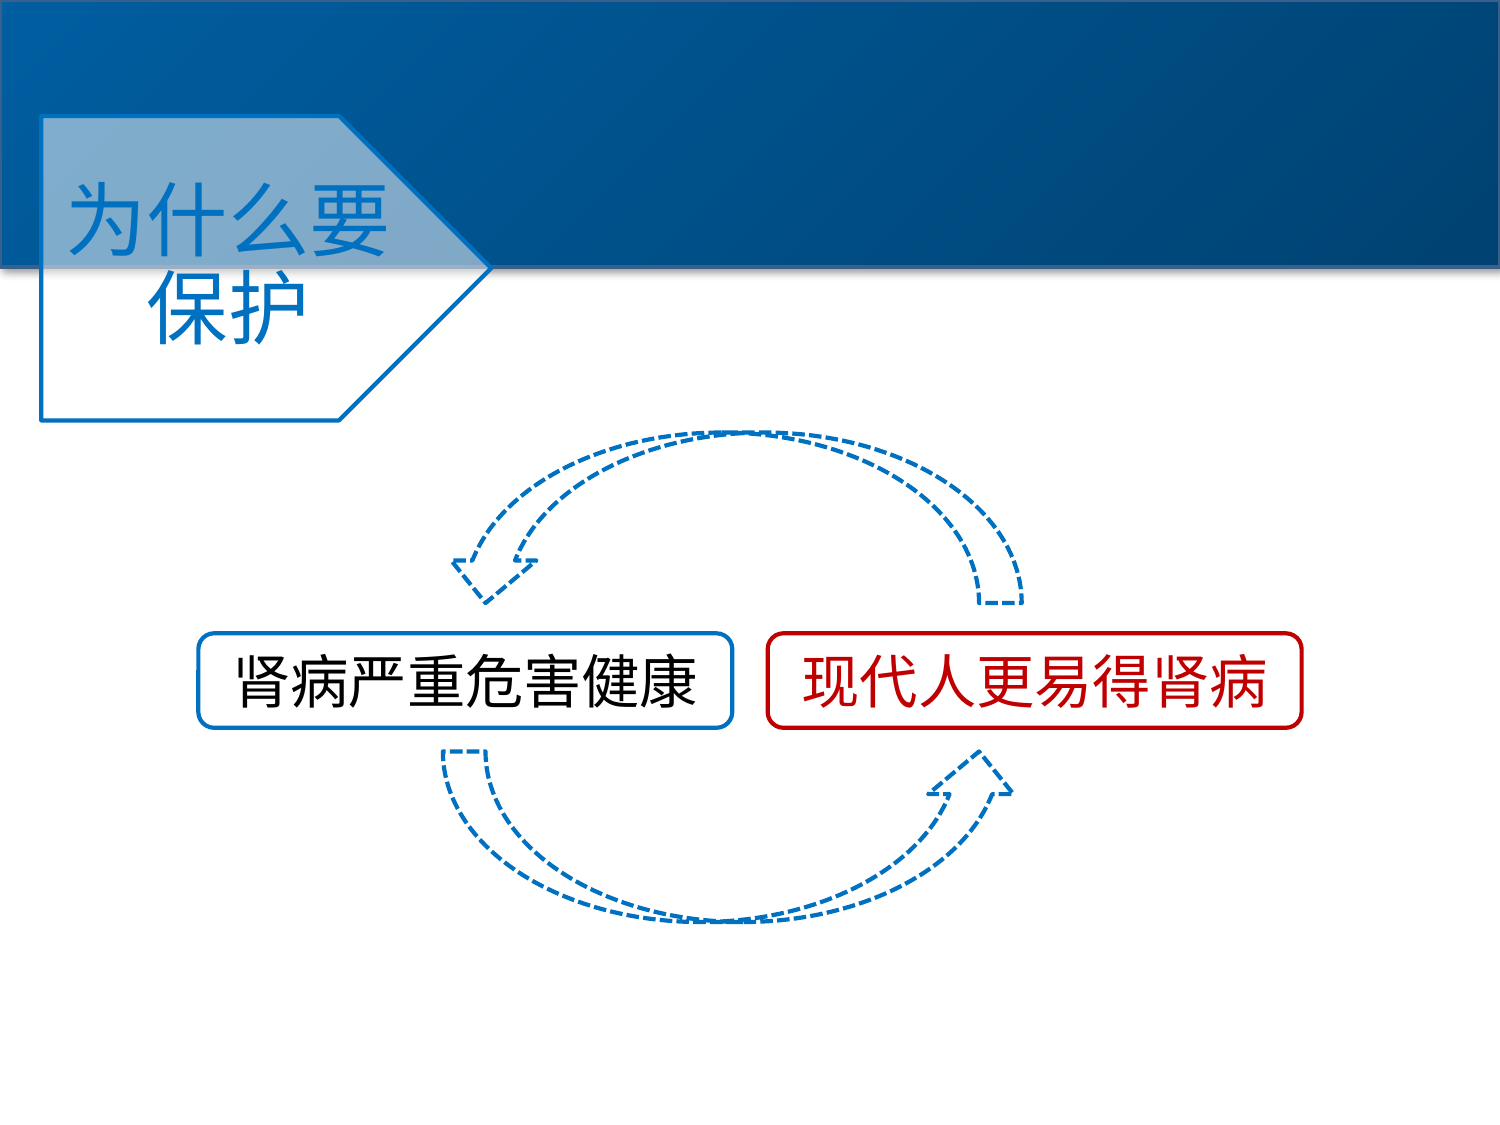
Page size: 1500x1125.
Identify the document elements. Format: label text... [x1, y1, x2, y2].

text_box [857, 442, 872, 450]
text_box [659, 749, 1014, 925]
text_box [1016, 576, 1023, 590]
text_box [487, 782, 496, 796]
text_box [546, 861, 560, 872]
text_box [450, 796, 460, 810]
text_box [478, 838, 491, 851]
text_box [653, 909, 667, 917]
text_box [589, 887, 603, 897]
text_box [605, 893, 619, 903]
text_box [531, 878, 545, 889]
text_box [952, 529, 964, 543]
text_box [825, 435, 839, 442]
text_box [996, 530, 1007, 544]
text_box [889, 452, 903, 461]
text_box [503, 860, 516, 872]
text_box [449, 749, 463, 754]
text_box [1004, 544, 1015, 558]
text_box [973, 575, 981, 589]
text_box [942, 516, 954, 529]
text_box 现代人更易得肾病 [765, 631, 1304, 730]
text_box [814, 442, 828, 450]
text_box [905, 482, 919, 494]
text_box [920, 465, 934, 476]
text_box [948, 483, 962, 495]
text_box [501, 812, 512, 826]
text_box [444, 781, 453, 795]
text_box [808, 433, 822, 439]
text_box [561, 893, 575, 903]
text_box [976, 592, 982, 606]
text_box [574, 879, 588, 889]
text_box [968, 559, 977, 573]
text_box [798, 438, 812, 446]
text_box [593, 904, 607, 913]
text_box [636, 905, 651, 913]
text_box [440, 749, 446, 762]
text_box [846, 452, 860, 461]
text_box [441, 765, 448, 779]
text_box [626, 912, 640, 920]
text_box [533, 850, 546, 862]
text_box [484, 765, 491, 780]
text_box [483, 749, 489, 763]
text_box [1011, 560, 1020, 574]
text_box [931, 503, 944, 516]
text_box [985, 600, 998, 606]
text_box [861, 458, 875, 468]
text_box [934, 474, 948, 485]
text_box [546, 886, 560, 896]
text_box [873, 446, 888, 455]
text_box [905, 458, 919, 468]
text_box [830, 446, 844, 455]
text_box [962, 493, 975, 505]
text_box [841, 438, 855, 446]
text_box [609, 909, 623, 917]
text_box [985, 516, 998, 530]
text_box [466, 749, 480, 754]
text_box [521, 838, 534, 851]
text_box 为什么要保护 [39, 113, 494, 423]
text_box [620, 899, 635, 908]
text_box [510, 826, 522, 839]
text_box [1002, 600, 1015, 606]
text_box 肾病严重危害健康 [196, 631, 735, 730]
text_box [450, 430, 806, 606]
text_box [642, 915, 656, 922]
text_box [876, 465, 890, 476]
text_box [0, 0, 1500, 269]
text_box [516, 870, 530, 881]
text_box [467, 825, 479, 838]
text_box [577, 899, 591, 908]
text_box [918, 492, 932, 505]
text_box [493, 797, 503, 811]
text_box [458, 811, 469, 825]
text_box [891, 473, 905, 484]
text_box [1018, 593, 1024, 606]
text_box [961, 543, 972, 557]
text_box [974, 504, 987, 517]
text_box [560, 870, 574, 881]
text_box [490, 849, 503, 862]
